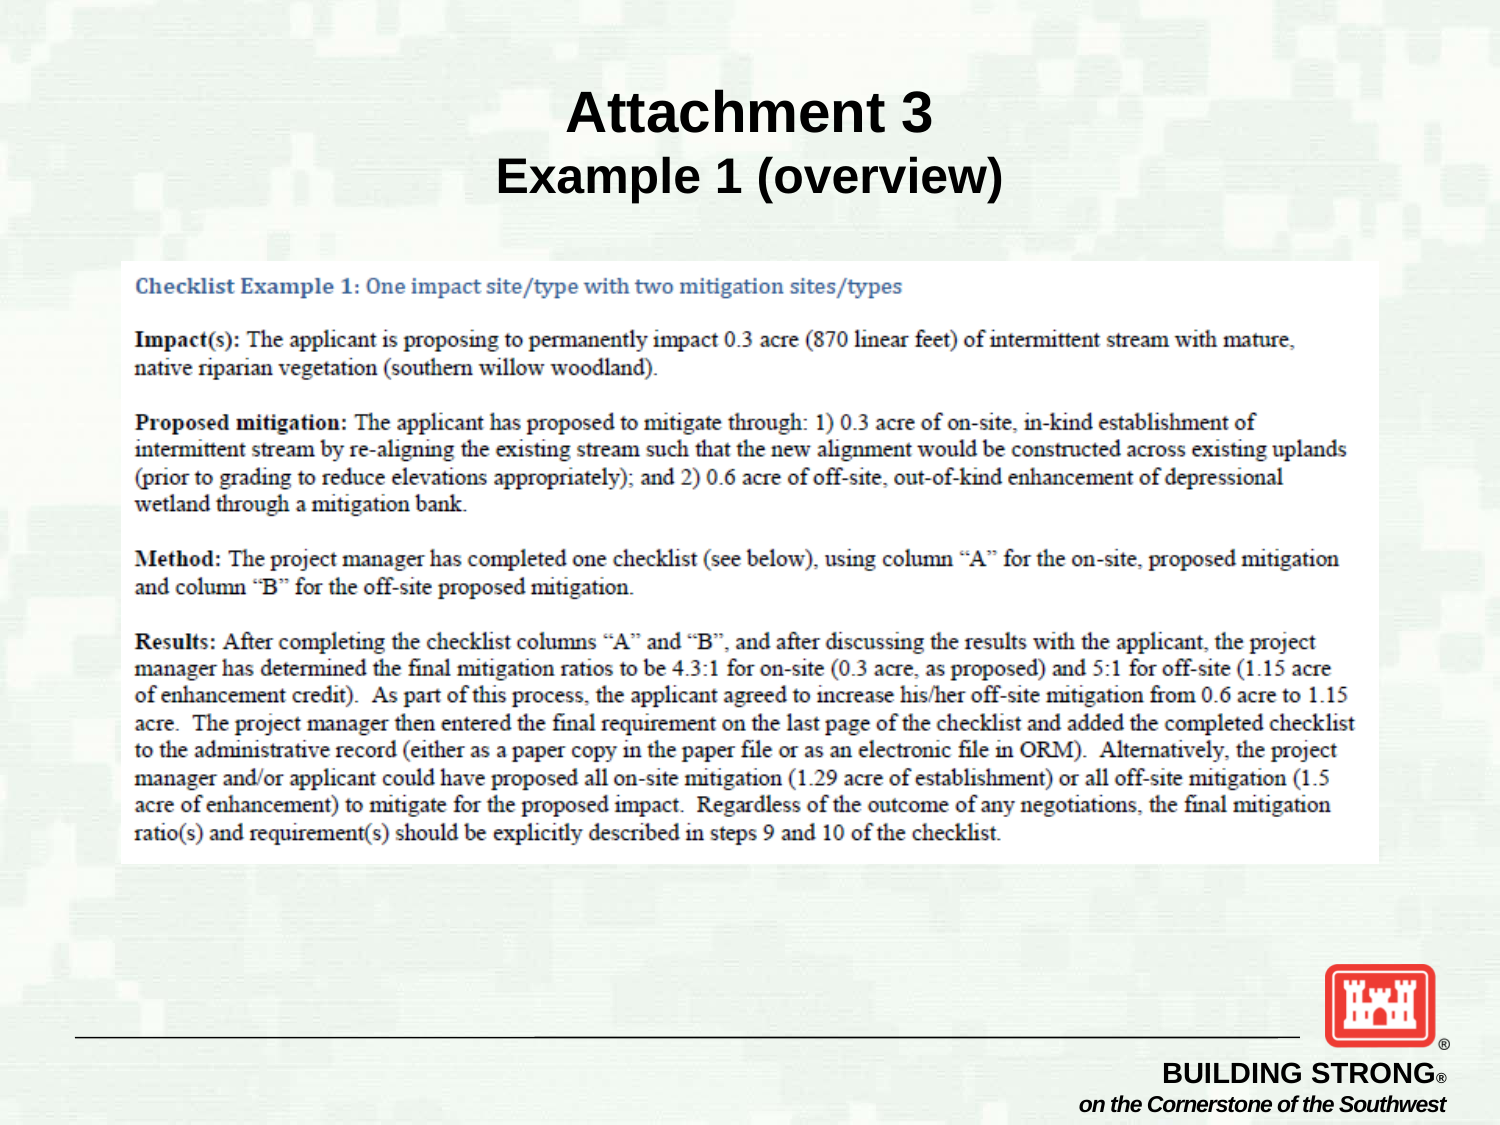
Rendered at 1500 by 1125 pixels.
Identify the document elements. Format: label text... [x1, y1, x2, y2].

title Attachment 3 Example 1 (overview) [74, 44, 1426, 233]
picture [0, 0, 1500, 1125]
